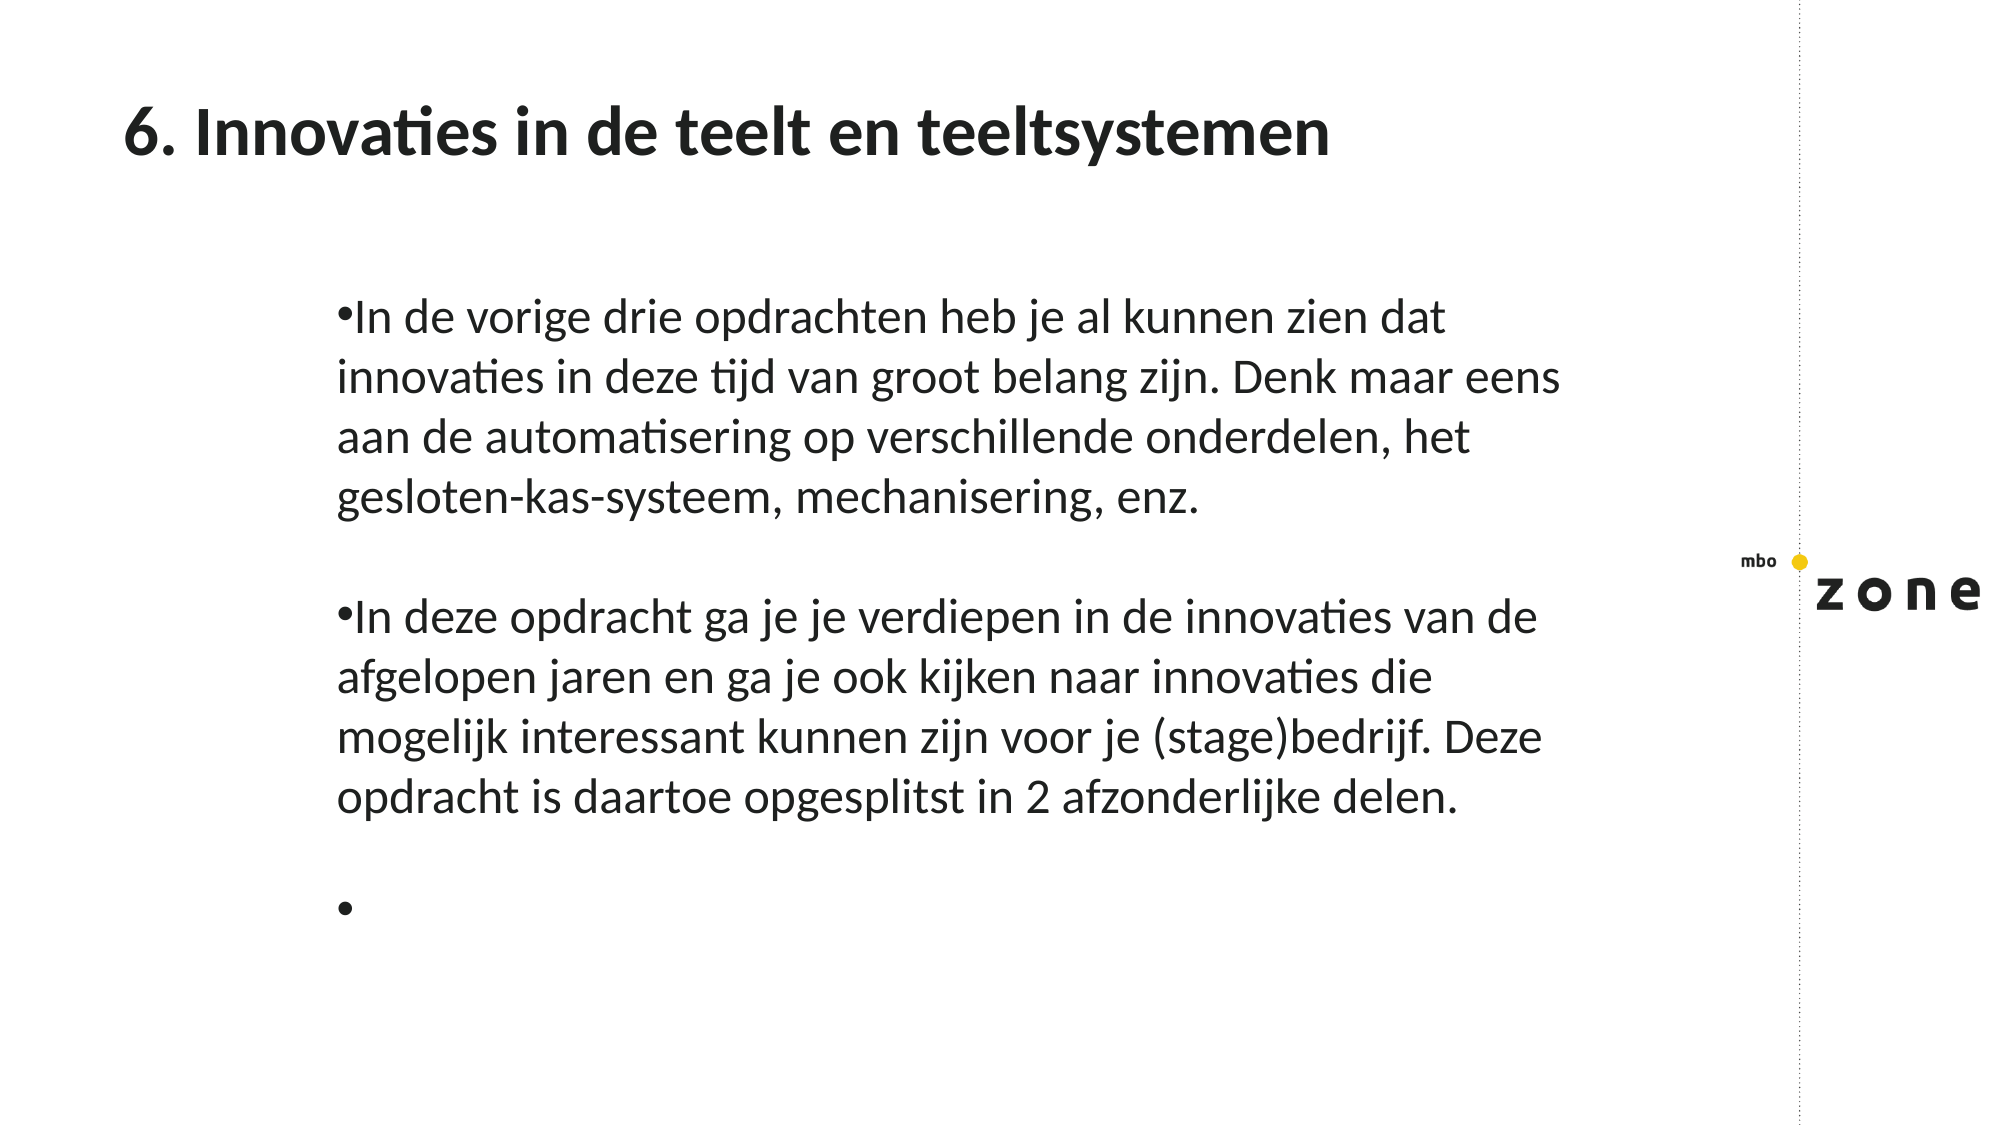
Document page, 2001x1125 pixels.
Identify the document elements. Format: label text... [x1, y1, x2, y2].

picture [1596, 0, 2001, 1125]
title 6. Innovaties in de teelt en teeltsystemen [124, 94, 1607, 272]
list In de vorige drie opdrachten heb je al kunnen zien dat innovaties in deze tijd van groot belang zijn. Denk maar eens aan de automatisering op verschillende onderdelen, het gesloten-kas-systeem, mechanisering, enz. In deze opdracht ga je je verdiepen in de innovaties van de afgelopen jaren en ga je ook kijken naar innovaties die mogelijk interessant kunnen zijn voor je (stage)bedrijf. Deze opdracht is daartoe opgesplitst in 2 afzonderlijke delen. [336, 283, 1607, 998]
